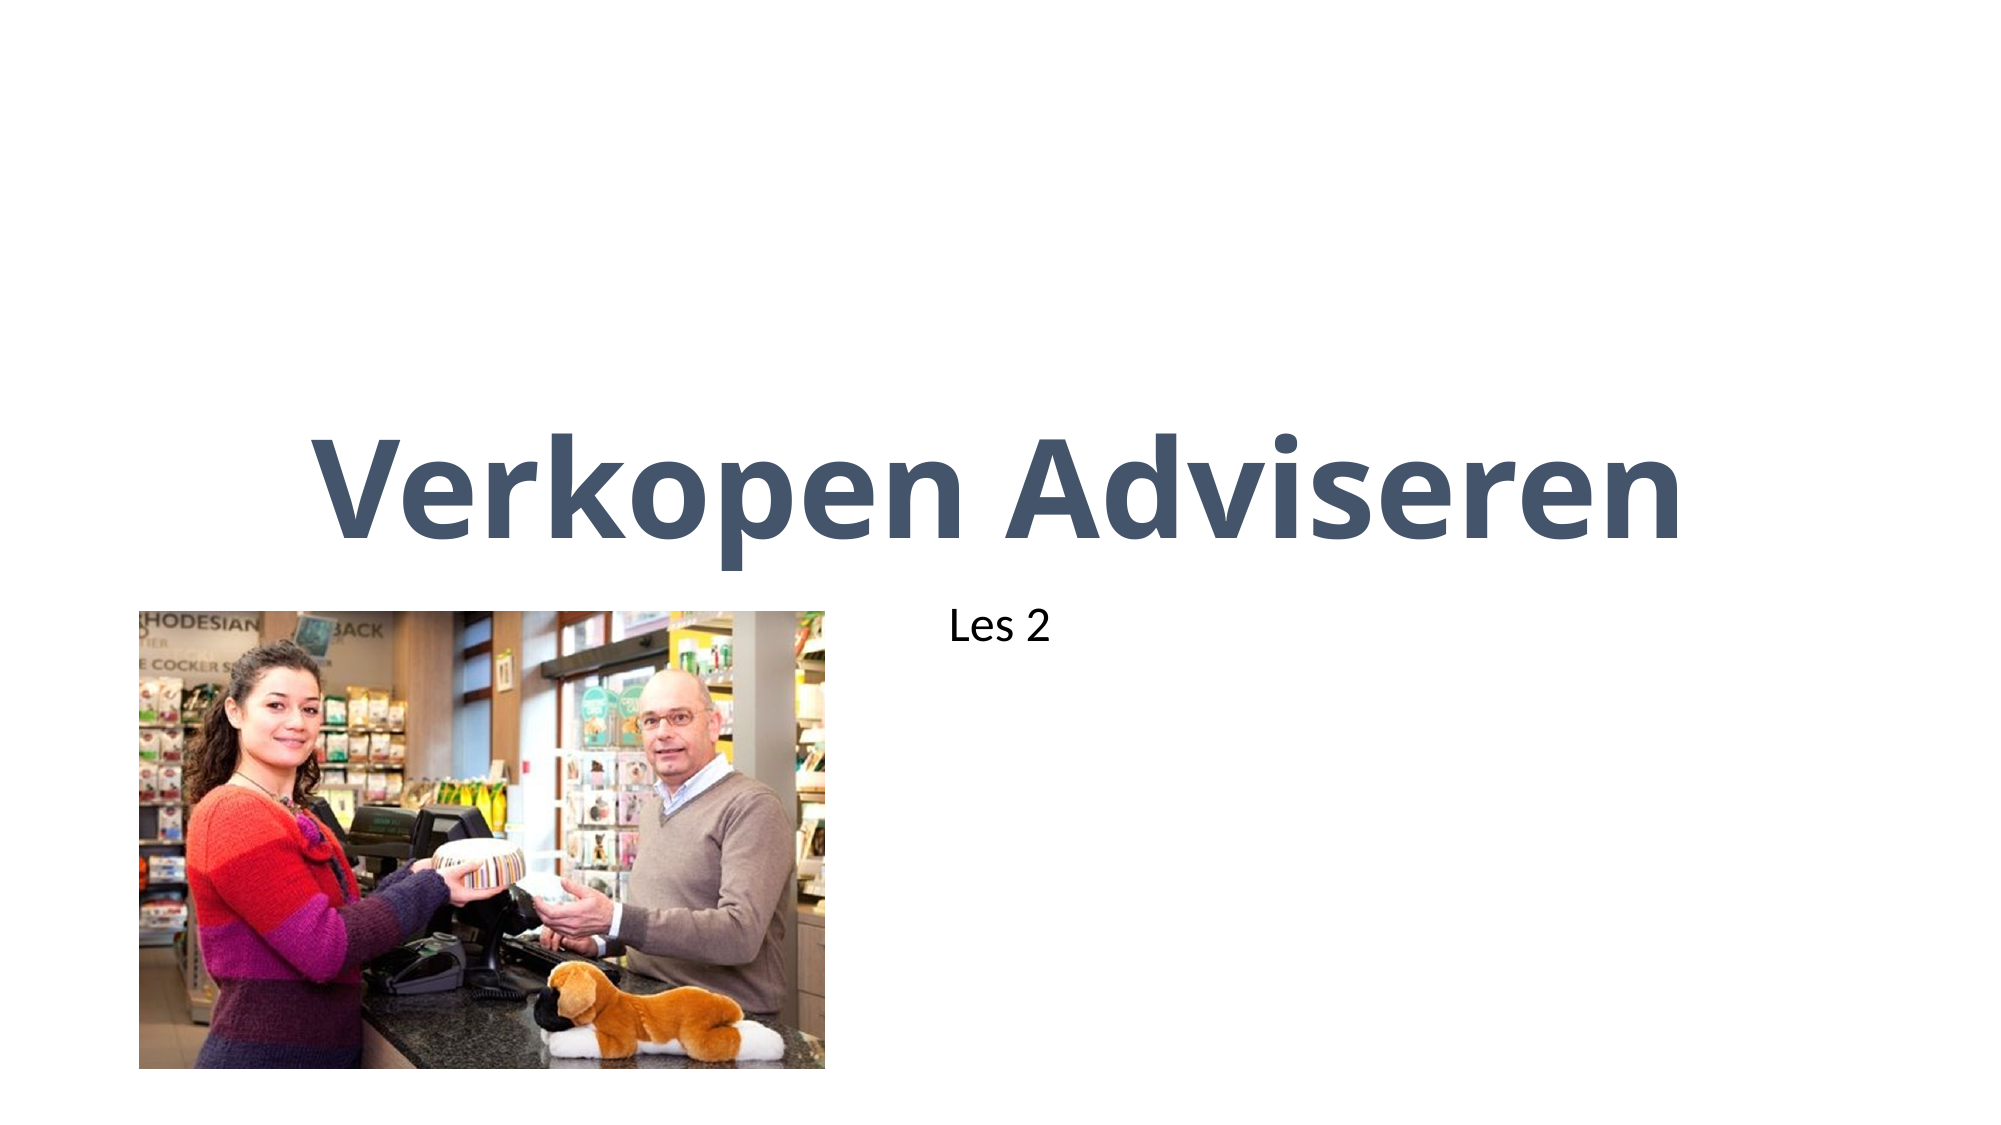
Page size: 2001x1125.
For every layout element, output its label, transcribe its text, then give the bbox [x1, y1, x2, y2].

picture [139, 611, 825, 1069]
subtitle Les 2 [249, 590, 1750, 863]
title Verkopen Adviseren [249, 184, 1750, 576]
